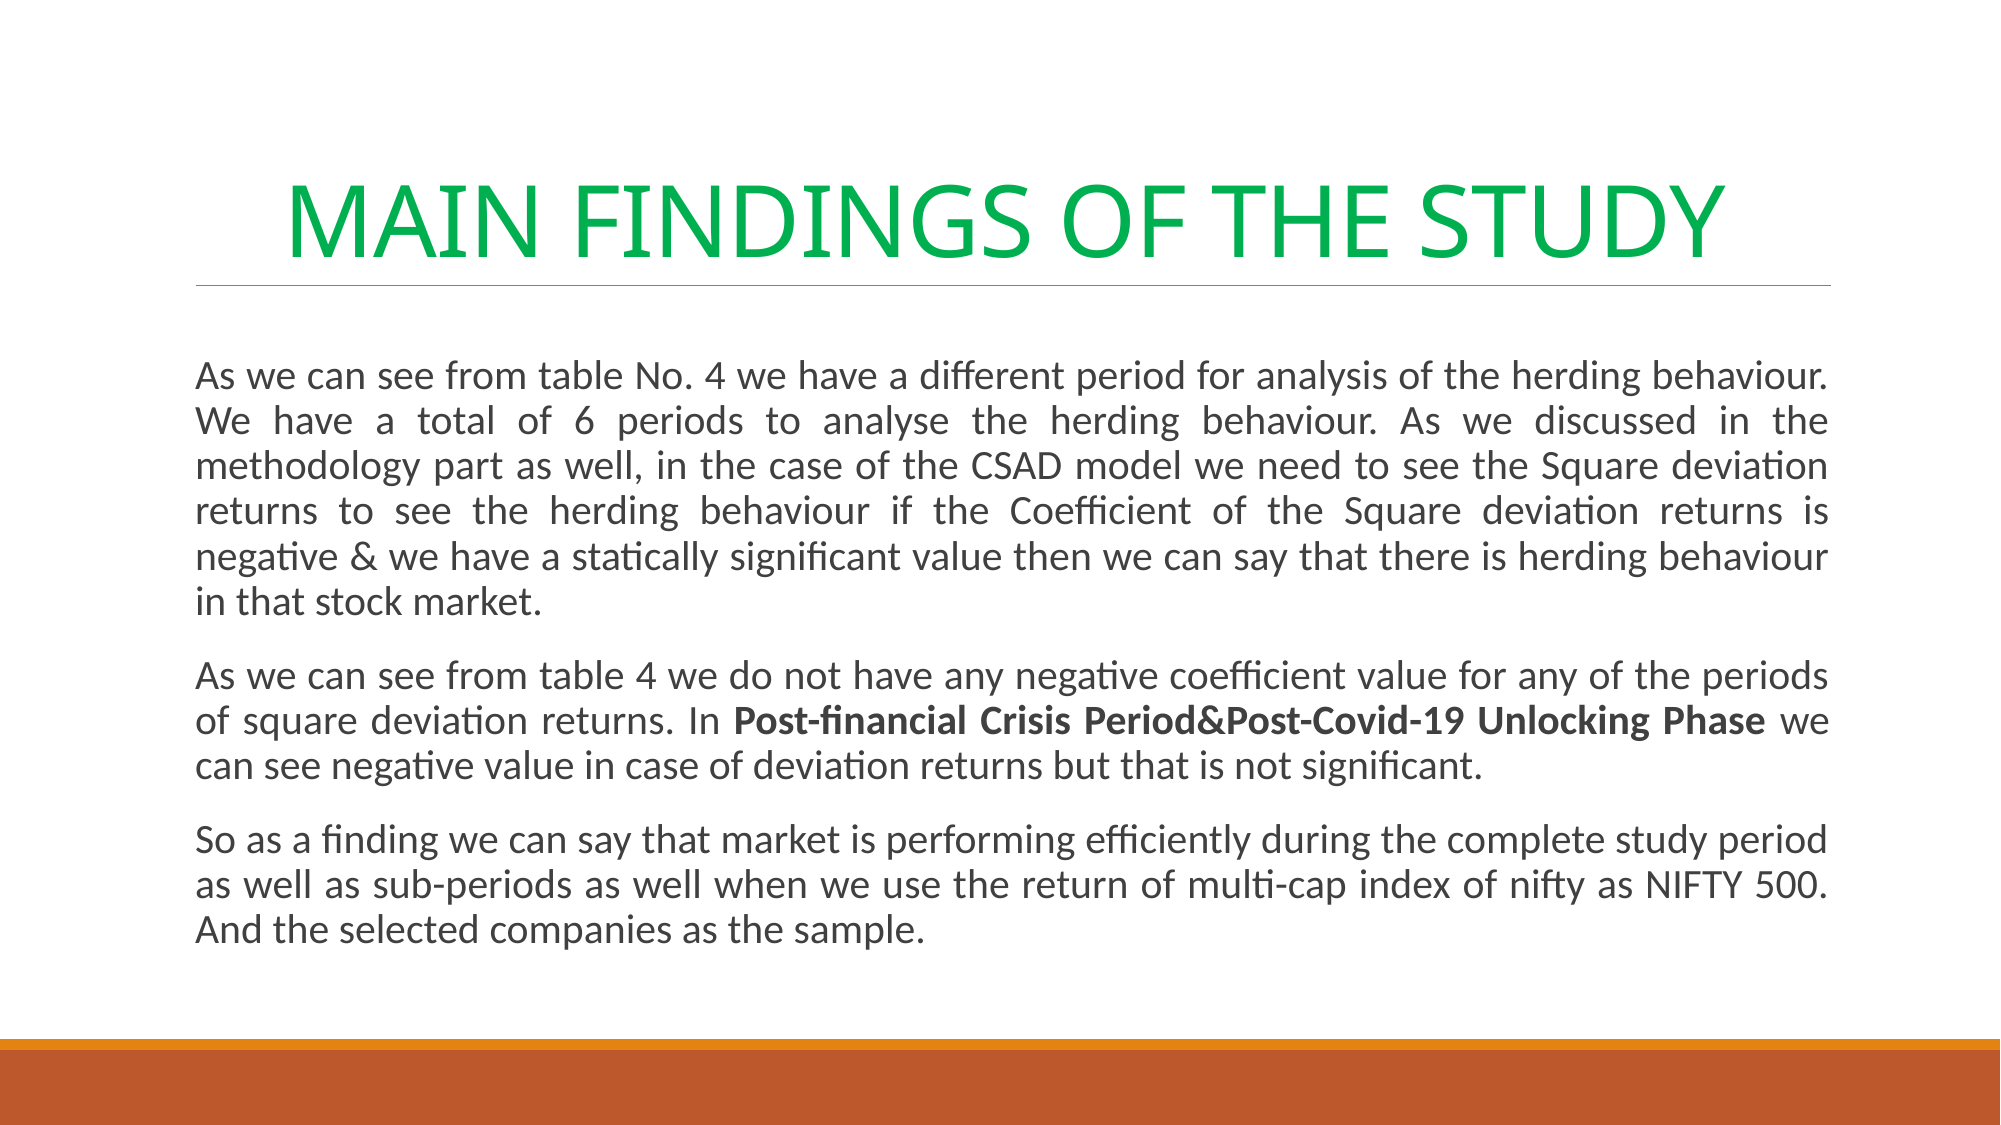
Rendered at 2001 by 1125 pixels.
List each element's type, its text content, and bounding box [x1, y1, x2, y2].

list As we can see from table No. 4 we have a different period for analysis of the herding behaviour. We have a total of 6 periods to analyse the herding behaviour. As we discussed in the methodology part as well, in the case of the CSAD model we need to see the Square deviation returns to see the herding behaviour if the Coefficient of the Square deviation returns is negative & we have a statically significant value then we can say that there is herding behaviour in that stock market. As we can see from table 4 we do not have any negative coefficient value for any of the periods of square deviation returns. In Post-financial Crisis Period&Post-Covid-19 Unlocking Phase we can see negative value in case of deviation returns but that is not significant. So as a finding we can say that market is performing efficiently during the complete study period as well as sub-periods as well when we use the return of multi-cap index of nifty as NIFTY 500. And the selected companies as the sample. [180, 346, 1830, 999]
title MAIN FINDINGS OF THE STUDY [180, 47, 1830, 285]
